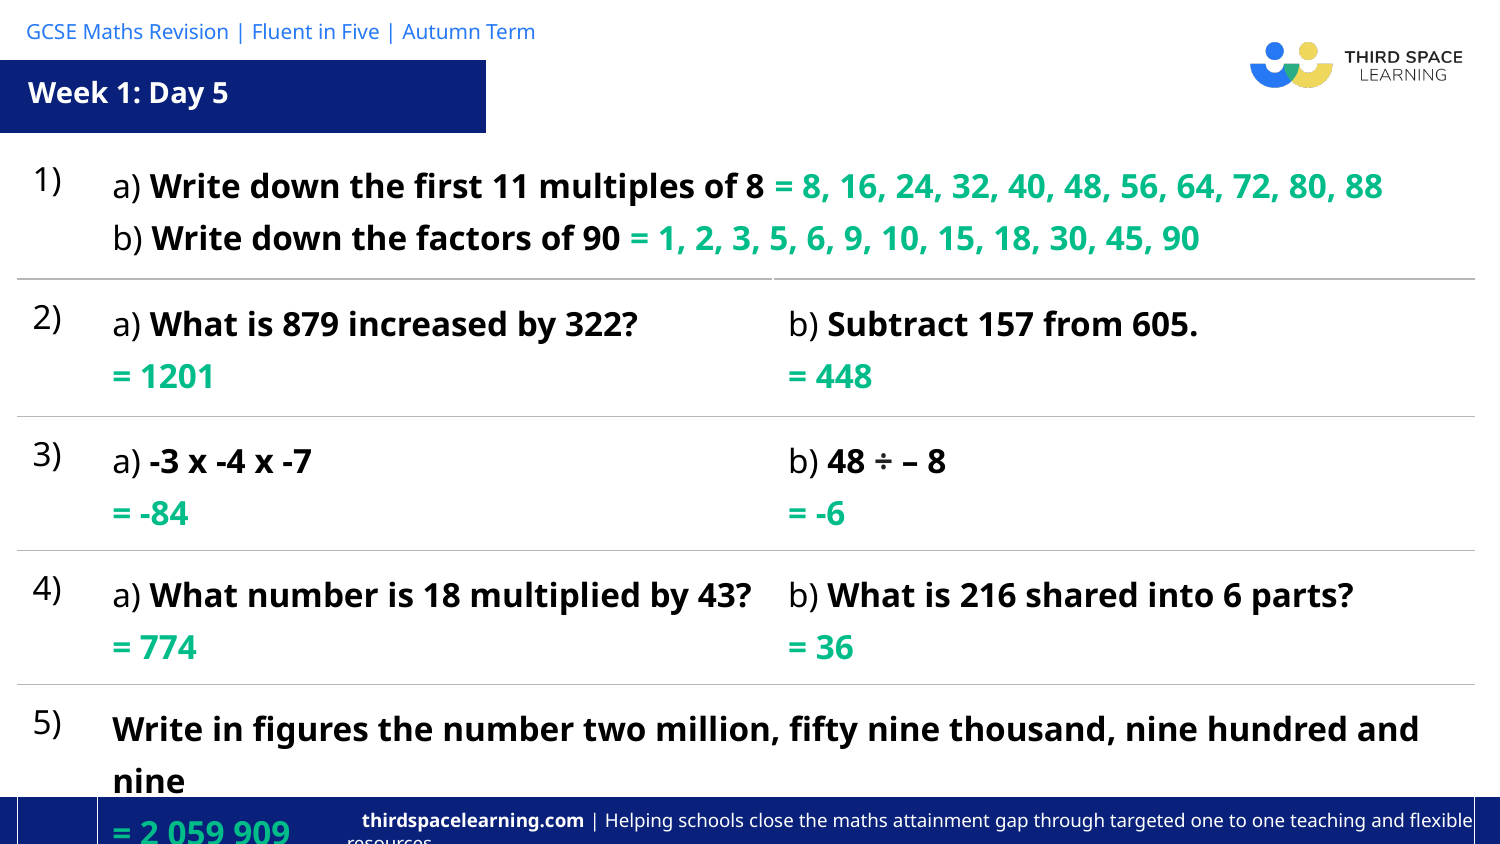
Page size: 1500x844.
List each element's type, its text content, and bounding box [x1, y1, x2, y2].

table_cell 4) [18, 551, 97, 684]
table_cell a) -3 x -4 x -7 = -84 [98, 417, 772, 550]
table_header 1) [18, 142, 97, 278]
picture [1250, 33, 1465, 99]
text_box Week 1: Day 5 [13, 59, 383, 125]
table_cell a) What is 879 increased by 322? = 1201 [98, 280, 772, 416]
table_cell b) What is 216 shared into 6 parts? = 36 [774, 551, 1474, 684]
table_cell Write in figures the number two million, fifty nine thousand, nine hundred and nine = 2 059 909 [98, 685, 1474, 844]
table_cell 5) [18, 685, 97, 844]
table_cell 2) [18, 280, 97, 416]
table_cell b) Subtract 157 from 605. = 448 [774, 280, 1474, 416]
table_header a) Write down the first 11 multiples of 8 = 8, 16, 24, 32, 40, 48, 56, 64, 72, 80, 88 b) Write down the factors of 90 = 1, 2, 3, 5, 6, 9, 10, 15, 18, 30, 45, 90 [98, 142, 1474, 278]
table_cell 3) [18, 417, 97, 550]
table_cell b) 48 ÷ – 8 = -6 [774, 417, 1474, 550]
table_cell a) What number is 18 multiplied by 43? = 774 [98, 551, 772, 684]
